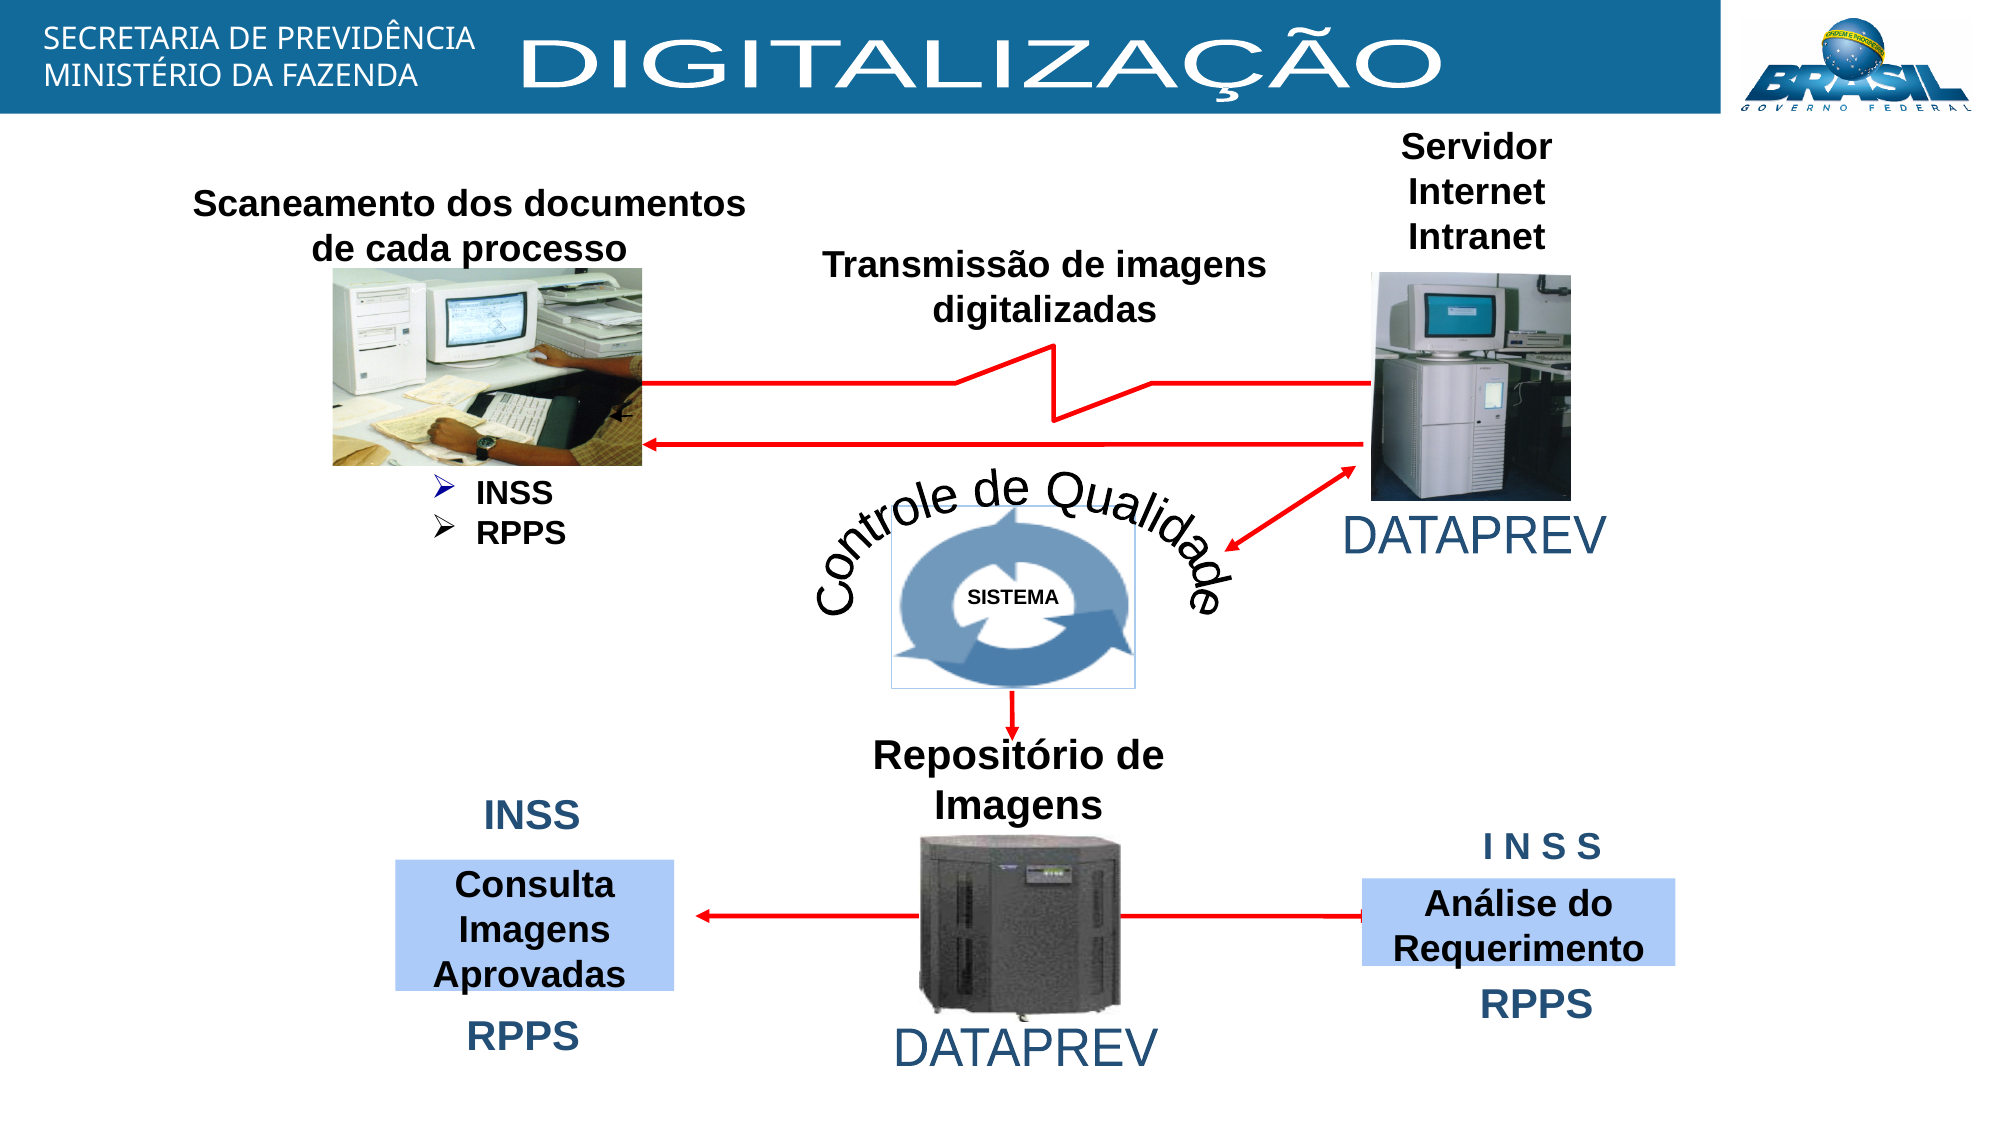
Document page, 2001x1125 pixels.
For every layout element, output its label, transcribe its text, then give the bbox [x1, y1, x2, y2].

text_box Servidor Internet Intranet [1384, 113, 1570, 266]
text_box [695, 909, 913, 923]
text_box Transmissão de imagens digitalizadas [805, 231, 1285, 339]
text_box I N S S [1482, 822, 1602, 868]
text_box Análise do Requerimento [1362, 878, 1676, 966]
text_box RPPS [450, 1000, 657, 1068]
text_box Repositório de Imagens [861, 727, 1176, 828]
text_box Scaneamento dos documentos de cada processo [175, 170, 764, 278]
text_box [647, 438, 1364, 451]
picture [1370, 271, 1572, 501]
text_box Consulta Imagens Aprovadas [395, 859, 675, 991]
text_box [1224, 465, 1357, 552]
text_box INSS RPPS [431, 475, 567, 551]
text_box [1006, 696, 1019, 741]
picture [1741, 18, 1972, 111]
text_box RPPS [1463, 968, 1611, 1036]
picture [332, 268, 643, 467]
picture [891, 506, 1135, 688]
text_box INSS [483, 787, 582, 838]
picture [918, 833, 1121, 1022]
text_box [647, 345, 1365, 421]
